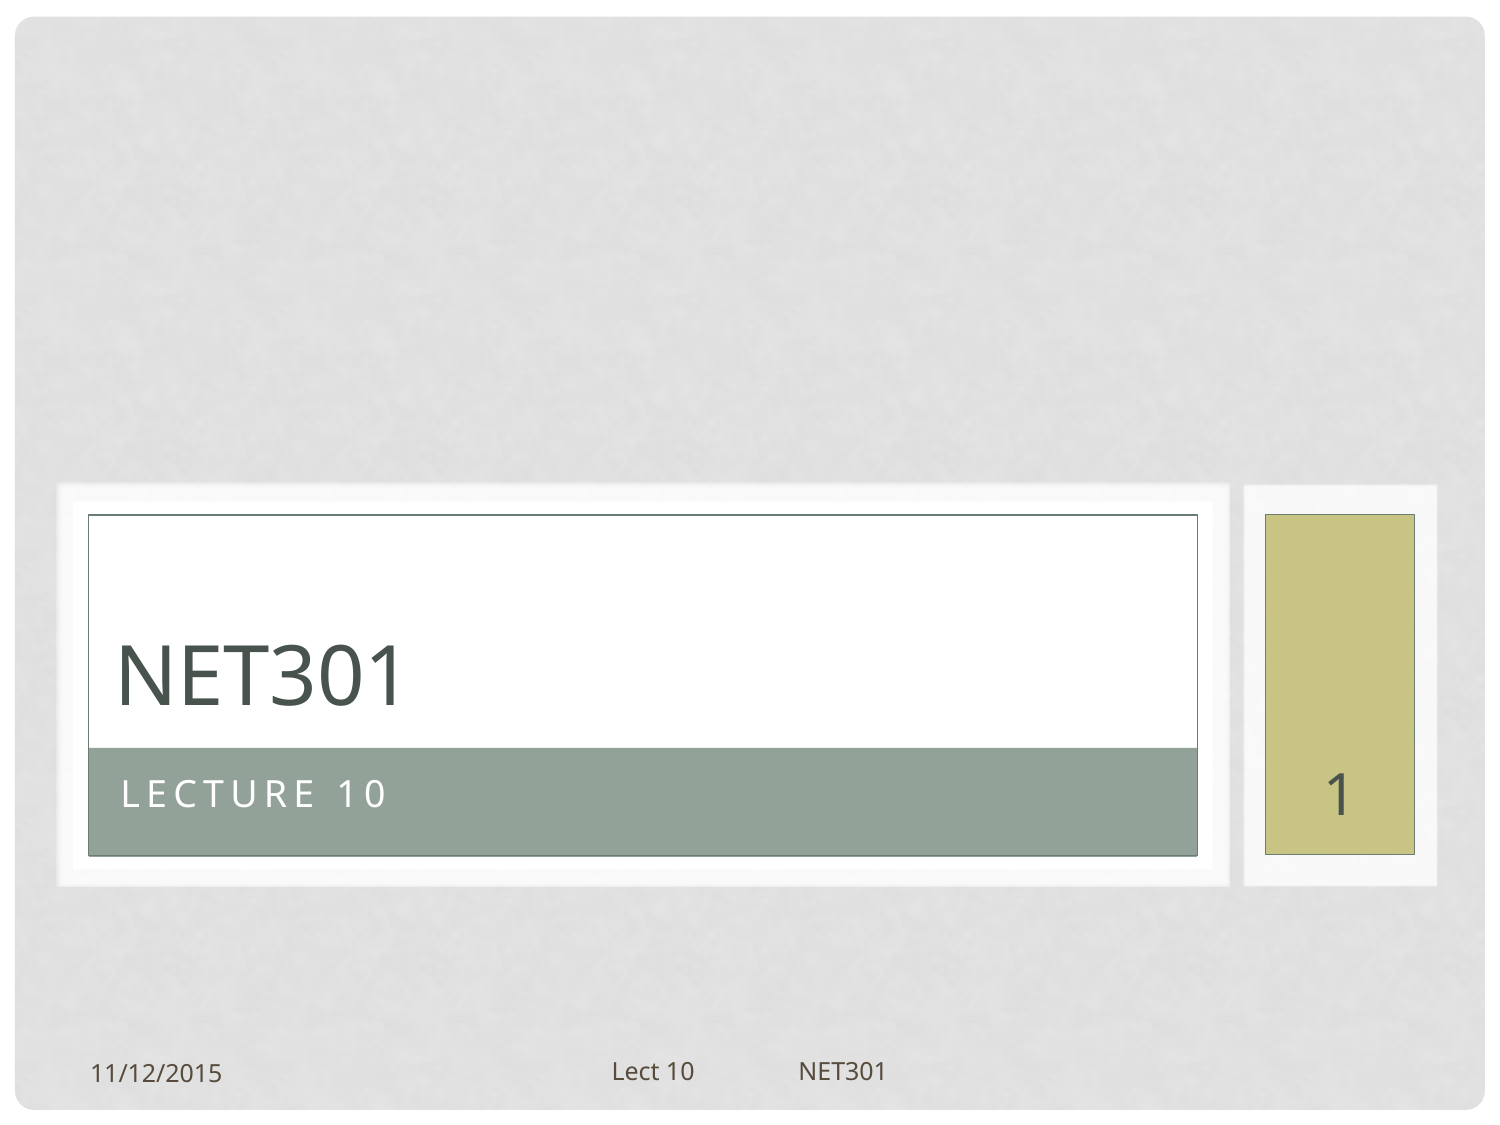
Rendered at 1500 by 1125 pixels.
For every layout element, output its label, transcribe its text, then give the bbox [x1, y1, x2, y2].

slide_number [75, 1042, 425, 1103]
subtitle LECTURE 10 [105, 762, 1181, 838]
footer Lect 10 NET301 [512, 1042, 988, 1103]
title net301 [99, 529, 1187, 730]
slide_number 1 [1277, 758, 1403, 834]
